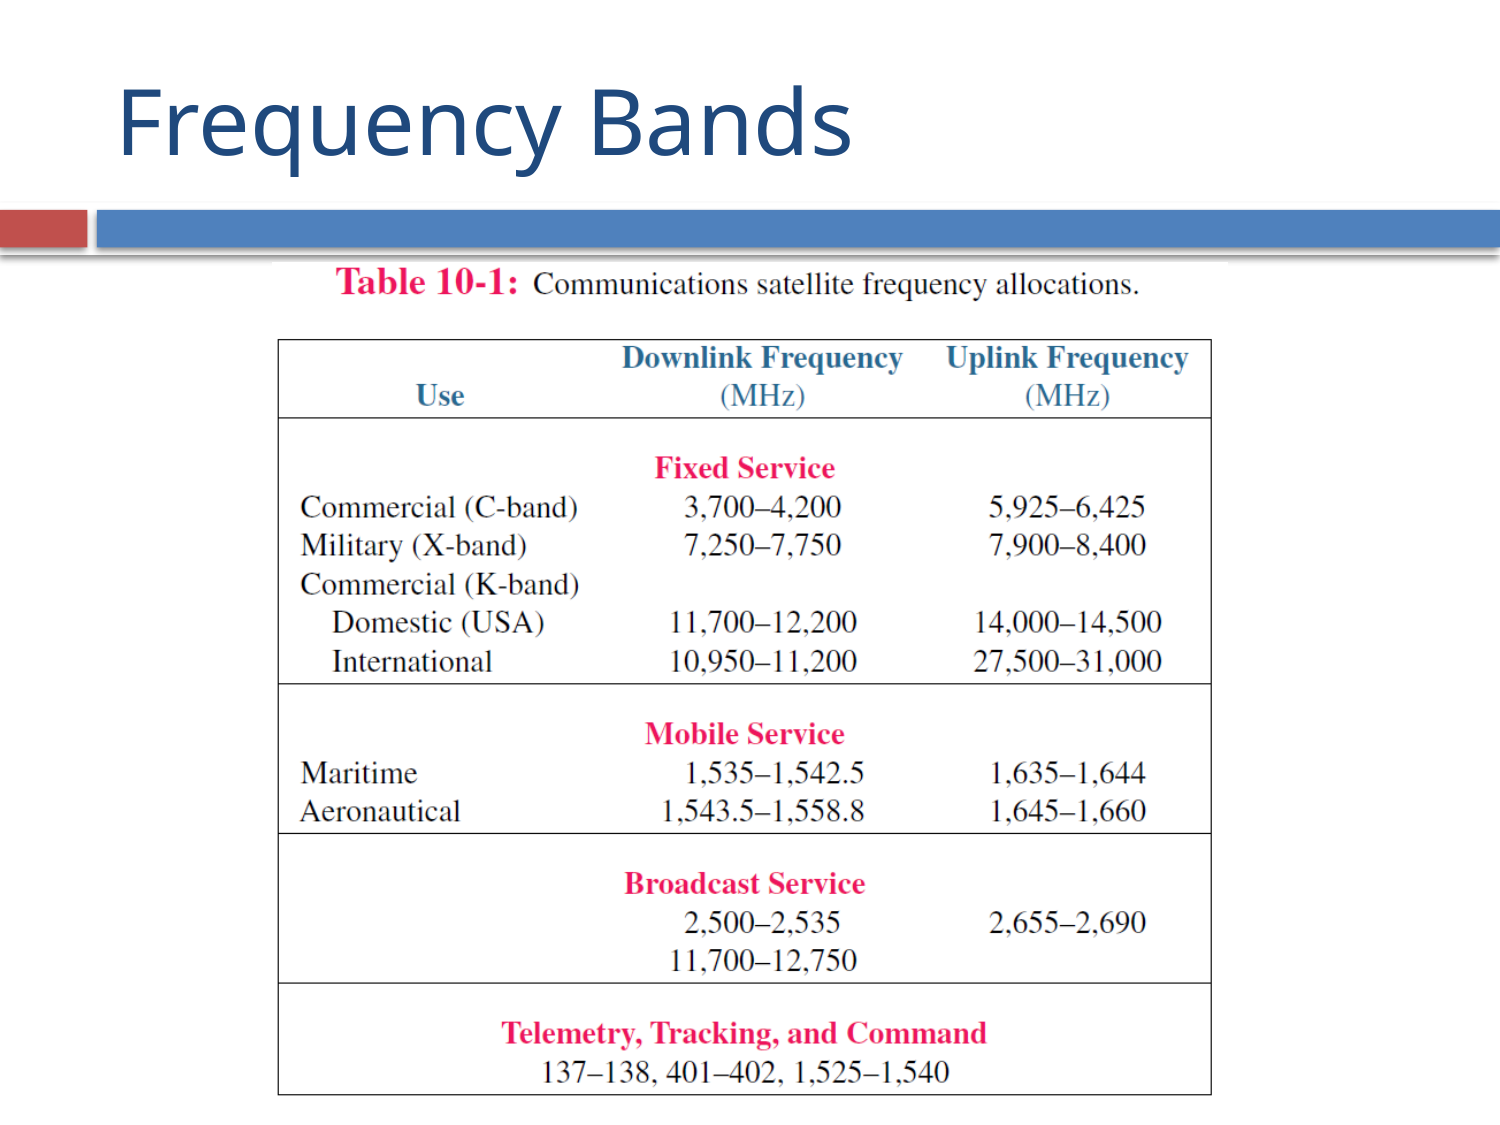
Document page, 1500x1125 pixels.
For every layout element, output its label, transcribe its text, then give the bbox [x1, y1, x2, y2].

picture [271, 262, 1229, 1101]
text_box Frequency Bands [100, 37, 1438, 200]
